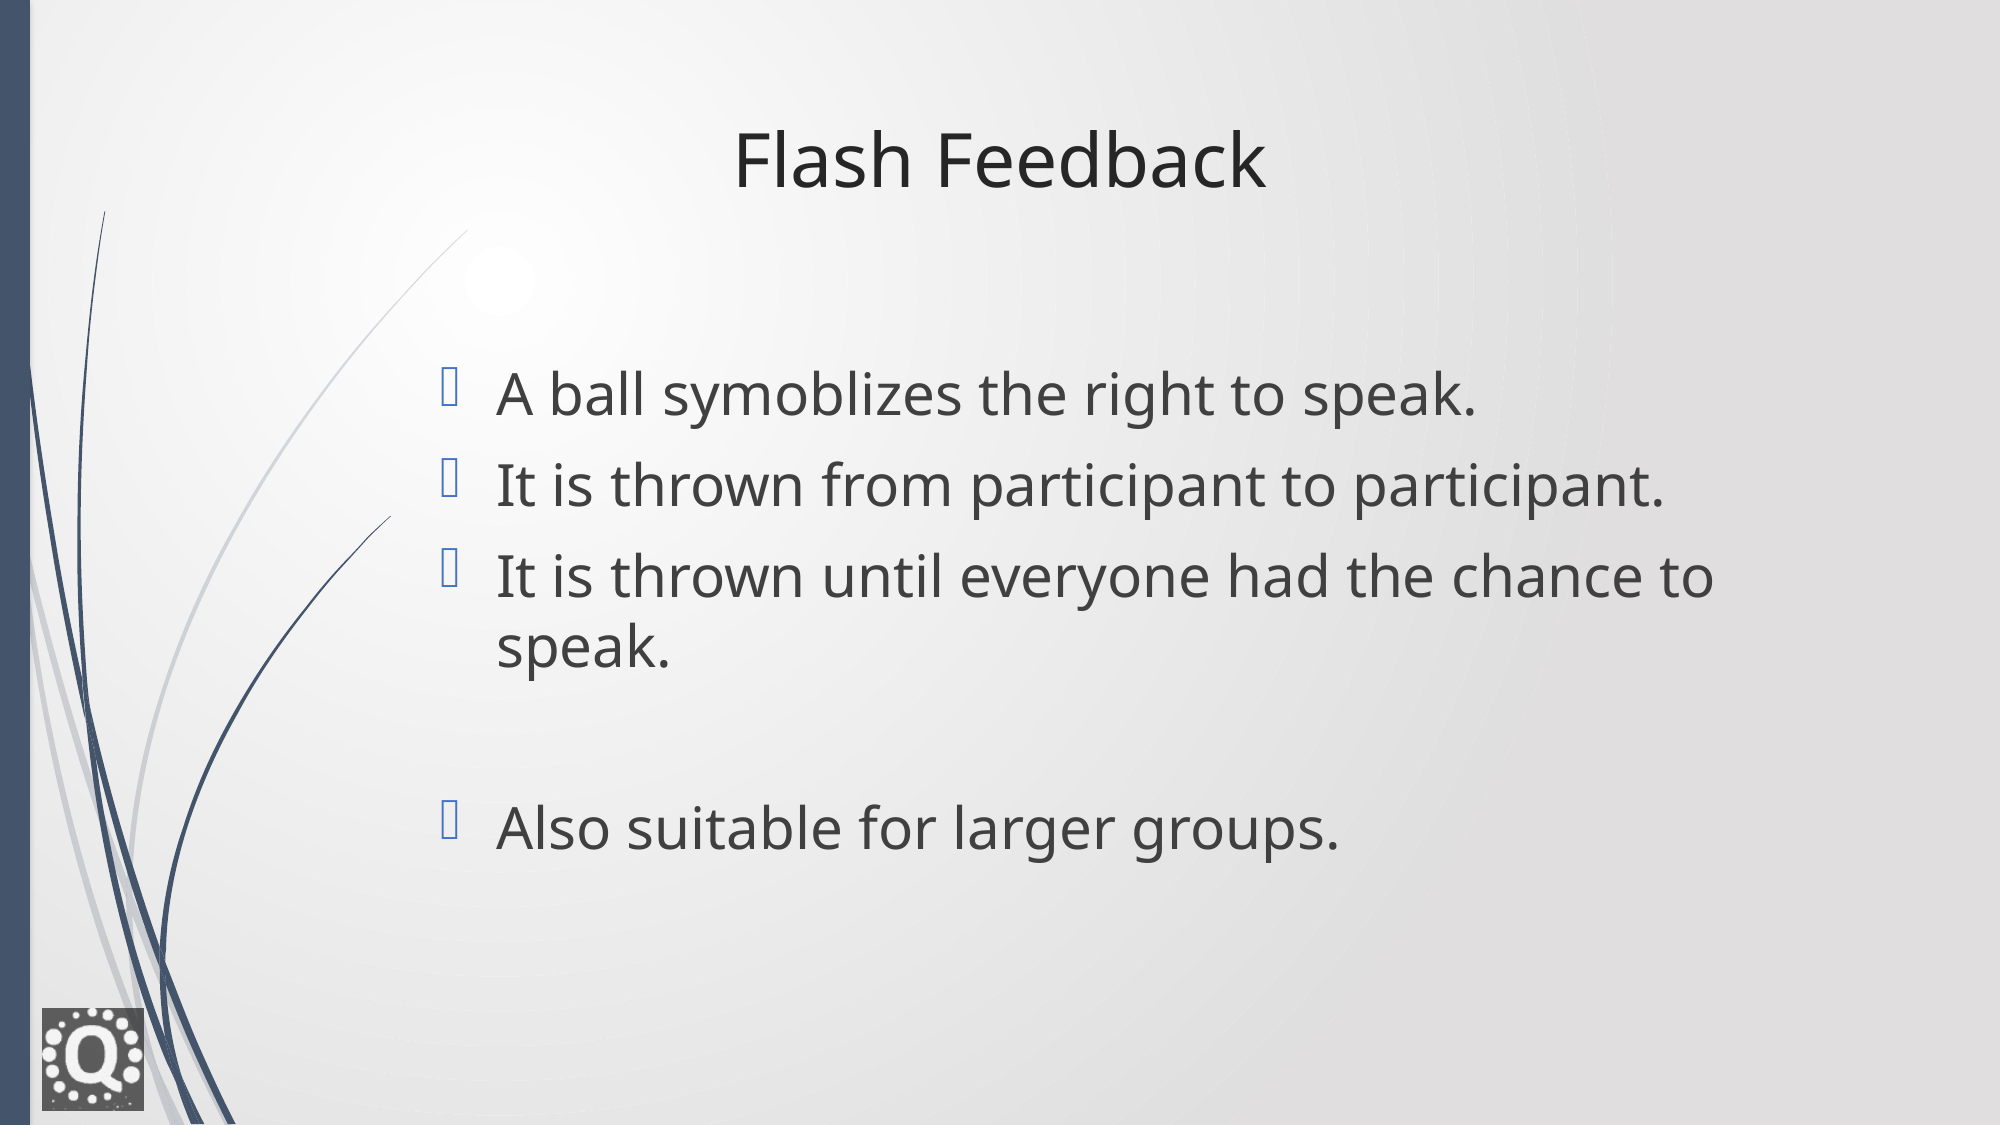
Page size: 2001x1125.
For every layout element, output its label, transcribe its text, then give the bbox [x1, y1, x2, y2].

picture [42, 1008, 144, 1111]
list A ball symoblizes the right to speak. It is thrown from participant to participant. It is thrown until everyone had the chance to speak. Also suitable for larger groups. [424, 350, 1888, 970]
title Flash Feedback [269, 104, 1731, 315]
